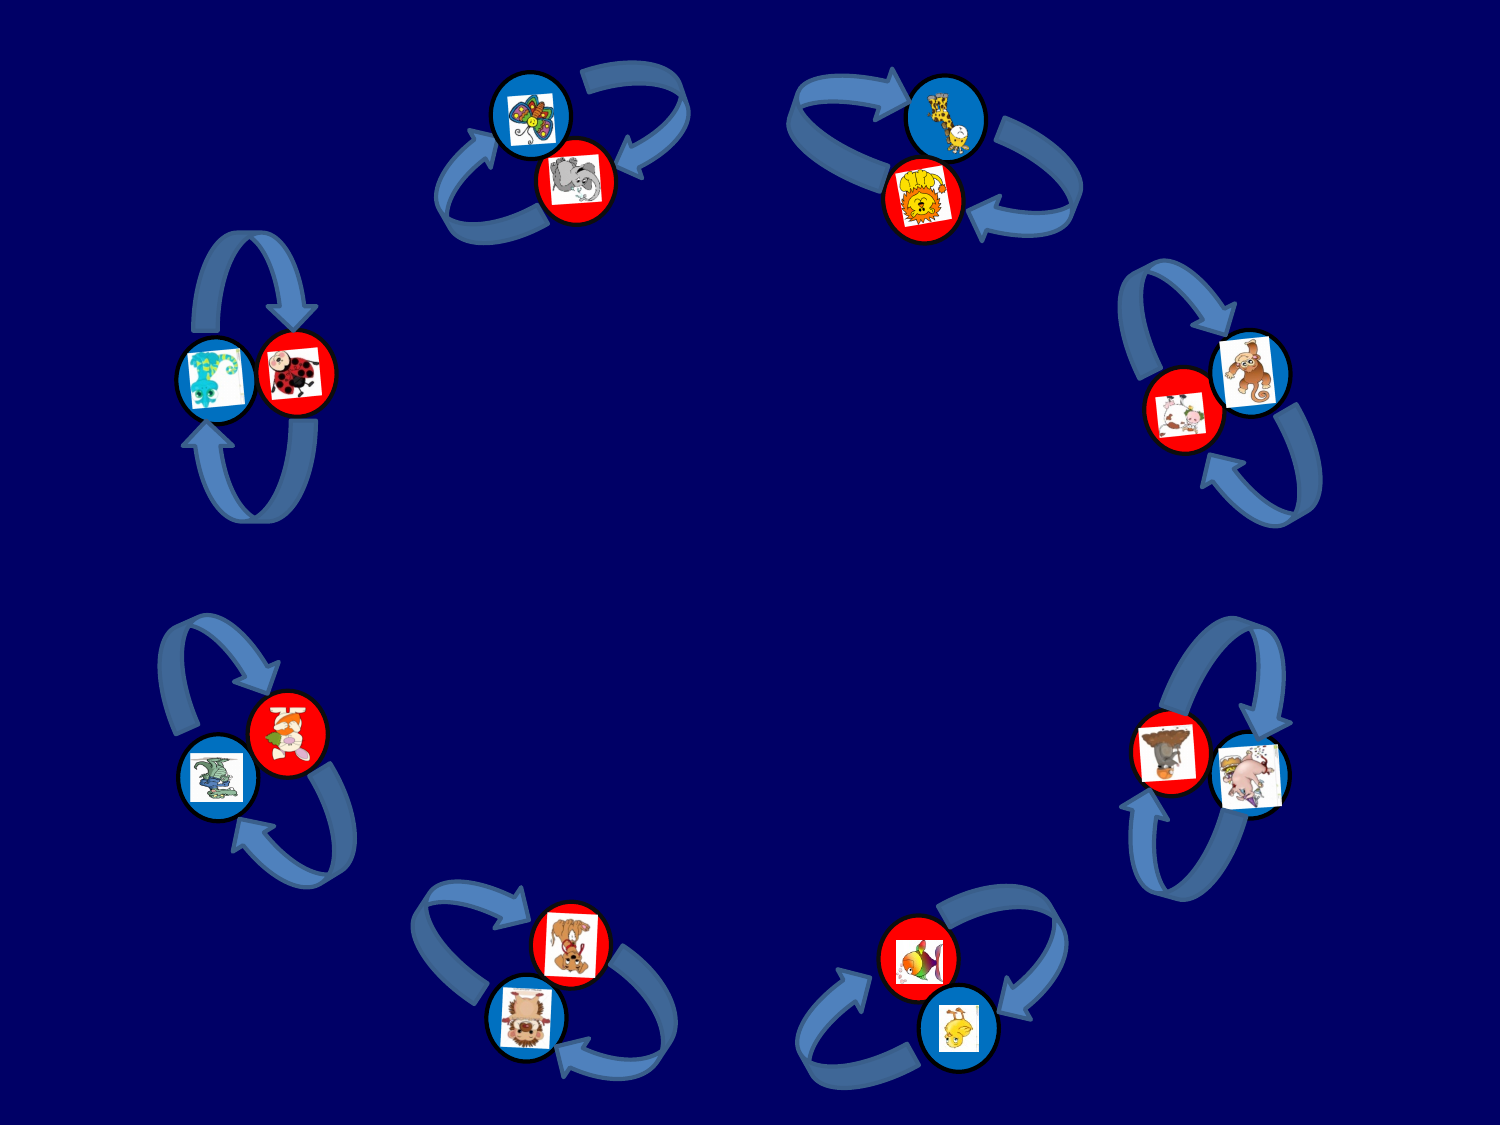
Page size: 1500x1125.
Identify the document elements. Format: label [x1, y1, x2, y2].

text_box [1159, 615, 1286, 704]
text_box [559, 1071, 571, 1080]
text_box [180, 429, 318, 524]
text_box [191, 230, 319, 331]
text_box [1128, 827, 1245, 902]
text_box [1117, 258, 1238, 377]
text_box [935, 883, 1069, 1022]
text_box [1199, 402, 1323, 529]
text_box [786, 73, 877, 190]
text_box [1001, 115, 1084, 238]
text_box [878, 915, 1000, 1073]
text_box [230, 764, 358, 890]
text_box [887, 66, 899, 77]
text_box [1142, 333, 1293, 451]
text_box [175, 333, 337, 421]
text_box [487, 900, 610, 1063]
text_box [157, 612, 281, 731]
text_box [1118, 801, 1126, 811]
text_box [874, 78, 995, 241]
text_box [585, 60, 691, 181]
text_box [492, 70, 614, 227]
text_box [433, 127, 530, 246]
text_box [572, 943, 678, 1082]
text_box [795, 967, 890, 1091]
text_box [177, 690, 329, 822]
text_box [410, 879, 527, 1007]
text_box [1131, 706, 1290, 822]
